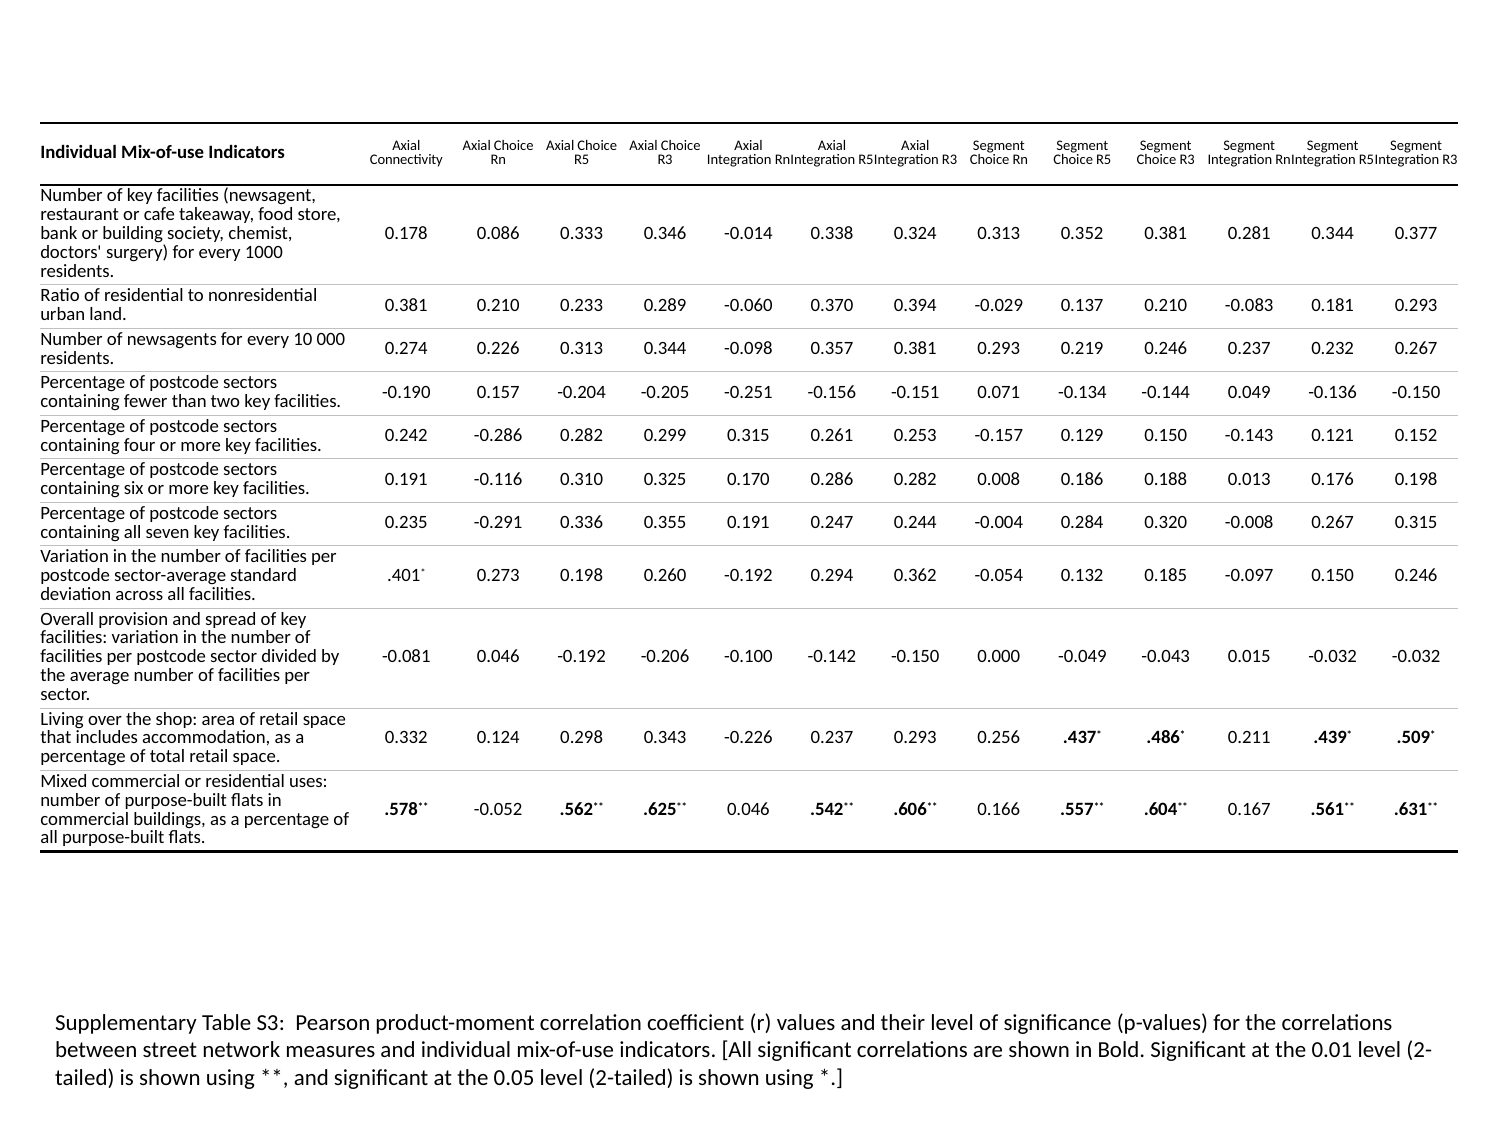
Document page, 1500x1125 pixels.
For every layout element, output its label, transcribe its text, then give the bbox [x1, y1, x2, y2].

table_cell 0.377 [1374, 186, 1458, 284]
table_cell Variation in the number of facilities per postcode sector-average standard deviation across all facilities. [40, 546, 356, 608]
table_cell 0.211 [1207, 709, 1291, 770]
table_cell -0.049 [1041, 609, 1124, 708]
table_cell 0.274 [356, 329, 456, 371]
table_cell 0.381 [1124, 186, 1207, 284]
table_cell 0.185 [1124, 546, 1207, 608]
table_cell 0.186 [1041, 459, 1124, 502]
table_cell 0.261 [790, 416, 874, 458]
table_cell 0.232 [1291, 329, 1374, 371]
table_cell -0.226 [707, 709, 790, 770]
table_cell -0.157 [957, 416, 1041, 458]
table_header Axial Choice Rn [456, 124, 540, 184]
table_cell 0.246 [1124, 329, 1207, 371]
table_cell -0.286 [456, 416, 540, 458]
table_cell 0.129 [1041, 416, 1124, 458]
table_cell 0.157 [456, 372, 540, 415]
table_cell -0.029 [957, 285, 1041, 328]
table_cell 0.293 [957, 329, 1041, 371]
table_cell -0.008 [1207, 503, 1291, 545]
table_cell .401* [356, 546, 456, 608]
table_cell -0.291 [456, 503, 540, 545]
table_header Segment Choice Rn [957, 124, 1041, 184]
table_cell -0.251 [707, 372, 790, 415]
table_cell 0.152 [1374, 416, 1458, 458]
table_cell -0.052 [456, 771, 540, 850]
table_cell 0.256 [957, 709, 1041, 770]
table_cell -0.054 [957, 546, 1041, 608]
table_cell 0.015 [1207, 609, 1291, 708]
table_cell -0.100 [707, 609, 790, 708]
table_cell 0.237 [1207, 329, 1291, 371]
table_cell Number of newsagents for every 10 000 residents. [40, 329, 356, 371]
table_cell .625** [623, 771, 707, 850]
table_cell 0.310 [540, 459, 623, 502]
table_cell 0.235 [356, 503, 456, 545]
table_cell 0.281 [1207, 186, 1291, 284]
table_cell 0.013 [1207, 459, 1291, 502]
table_header Axial Connectivity [356, 124, 456, 184]
table_cell 0.132 [1041, 546, 1124, 608]
table_cell 0.210 [1124, 285, 1207, 328]
table_cell .604** [1124, 771, 1207, 850]
table_cell 0.237 [790, 709, 874, 770]
table_cell 0.176 [1291, 459, 1374, 502]
table_cell Ratio of residential to nonresidential urban land. [40, 285, 356, 328]
table_cell -0.150 [1374, 372, 1458, 415]
table_cell .509* [1374, 709, 1458, 770]
table_cell 0.324 [874, 186, 957, 284]
table_cell 0.198 [540, 546, 623, 608]
table_cell -0.032 [1374, 609, 1458, 708]
table_cell .542** [790, 771, 874, 850]
table_header Axial Integration Rn [707, 124, 790, 184]
table_header Segment Integration Rn [1207, 124, 1291, 184]
table_cell 0.282 [540, 416, 623, 458]
table_cell 0.346 [623, 186, 707, 284]
table_cell .578** [356, 771, 456, 850]
table_cell 0.181 [1291, 285, 1374, 328]
table_cell 0.315 [1374, 503, 1458, 545]
table_cell -0.043 [1124, 609, 1207, 708]
table_cell -0.032 [1291, 609, 1374, 708]
table_cell .631** [1374, 771, 1458, 850]
table_cell 0.137 [1041, 285, 1124, 328]
table_cell 0.219 [1041, 329, 1124, 371]
table_cell 0.191 [707, 503, 790, 545]
table_cell 0.008 [957, 459, 1041, 502]
table_cell .439* [1291, 709, 1374, 770]
table_cell -0.097 [1207, 546, 1291, 608]
table_cell 0.293 [874, 709, 957, 770]
table_cell -0.116 [456, 459, 540, 502]
table_cell -0.192 [707, 546, 790, 608]
table_cell 0.166 [957, 771, 1041, 850]
table_cell 0.320 [1124, 503, 1207, 545]
table_cell -0.143 [1207, 416, 1291, 458]
table_cell 0.325 [623, 459, 707, 502]
table_cell 0.233 [540, 285, 623, 328]
table_header Segment Choice R5 [1041, 124, 1124, 184]
table_cell 0.226 [456, 329, 540, 371]
table_cell 0.344 [623, 329, 707, 371]
table_header Individual Mix-of-use Indicators [40, 124, 356, 184]
table_cell 0.086 [456, 186, 540, 284]
table_cell 0.170 [707, 459, 790, 502]
table_cell Percentage of postcode sectors containing four or more key facilities. [40, 416, 356, 458]
table_cell 0.046 [456, 609, 540, 708]
table_cell 0.313 [957, 186, 1041, 284]
table_cell -0.205 [623, 372, 707, 415]
table_cell 0.355 [623, 503, 707, 545]
table_cell 0.338 [790, 186, 874, 284]
table_cell 0.299 [623, 416, 707, 458]
table_cell -0.134 [1041, 372, 1124, 415]
table_cell 0.336 [540, 503, 623, 545]
table_cell 0.282 [874, 459, 957, 502]
table_cell -0.151 [874, 372, 957, 415]
table_cell 0.286 [790, 459, 874, 502]
table_cell -0.190 [356, 372, 456, 415]
table_cell .606** [874, 771, 957, 850]
table_cell -0.060 [707, 285, 790, 328]
table_cell 0.362 [874, 546, 957, 608]
table_cell 0.198 [1374, 459, 1458, 502]
table_cell 0.313 [540, 329, 623, 371]
table_cell 0.370 [790, 285, 874, 328]
table_cell -0.156 [790, 372, 874, 415]
table_cell 0.210 [456, 285, 540, 328]
table_cell 0.150 [1124, 416, 1207, 458]
table_cell Living over the shop: area of retail space that includes accommodation, as a percentage of total retail space. [40, 709, 356, 770]
table_cell 0.071 [957, 372, 1041, 415]
table_cell 0.247 [790, 503, 874, 545]
table_cell 0.315 [707, 416, 790, 458]
table_cell 0.267 [1374, 329, 1458, 371]
table_cell -0.004 [957, 503, 1041, 545]
table_cell 0.188 [1124, 459, 1207, 502]
table_cell .561** [1291, 771, 1374, 850]
table_cell Percentage of postcode sectors containing fewer than two key facilities. [40, 372, 356, 415]
table_cell -0.150 [874, 609, 957, 708]
table_cell 0.284 [1041, 503, 1124, 545]
table_cell Overall provision and spread of key facilities: variation in the number of facilities per postcode sector divided by the average number of facilities per sector. [40, 609, 356, 708]
table_cell Percentage of postcode sectors containing all seven key facilities. [40, 503, 356, 545]
table_cell 0.260 [623, 546, 707, 608]
table_cell -0.144 [1124, 372, 1207, 415]
table_header Axial Choice R5 [540, 124, 623, 184]
table_cell -0.014 [707, 186, 790, 284]
table_cell 0.124 [456, 709, 540, 770]
text_box Supplementary Table S3: Pearson product-moment correlation coefficient (r) values and their level of significance (p-values) for the correlations between street network measures and individual mix-of-use indicators. [All significant correlations are shown in Bold. Significant at the 0.01 level (2-tailed) is shown using **, and significant at the 0.05 level (2-tailed) is shown using *.] [40, 1000, 1459, 1098]
table_cell 0.253 [874, 416, 957, 458]
table_cell 0.242 [356, 416, 456, 458]
table_header Axial Choice R3 [623, 124, 707, 184]
table_cell .557** [1041, 771, 1124, 850]
table_cell 0.344 [1291, 186, 1374, 284]
table_cell Number of key facilities (newsagent, restaurant or cafe takeaway, food store, bank or building society, chemist, doctors' surgery) for every 1000 residents. [40, 186, 356, 284]
table_cell 0.244 [874, 503, 957, 545]
table_cell 0.298 [540, 709, 623, 770]
table_cell 0.273 [456, 546, 540, 608]
table_cell 0.150 [1291, 546, 1374, 608]
table_cell 0.246 [1374, 546, 1458, 608]
table_cell Mixed commercial or residential uses: number of purpose-built flats in commercial buildings, as a percentage of all purpose-built flats. [40, 771, 356, 850]
table_cell 0.191 [356, 459, 456, 502]
table_cell -0.142 [790, 609, 874, 708]
table_cell -0.192 [540, 609, 623, 708]
table_cell 0.357 [790, 329, 874, 371]
table_cell 0.333 [540, 186, 623, 284]
table_cell Percentage of postcode sectors containing six or more key facilities. [40, 459, 356, 502]
table_cell 0.289 [623, 285, 707, 328]
table_cell 0.178 [356, 186, 456, 284]
table_header Axial Integration R3 [874, 124, 957, 184]
table_cell 0.343 [623, 709, 707, 770]
table_cell -0.081 [356, 609, 456, 708]
table_cell -0.098 [707, 329, 790, 371]
table_cell 0.046 [707, 771, 790, 850]
table_header Segment Choice R3 [1124, 124, 1207, 184]
table_cell 0.293 [1374, 285, 1458, 328]
table_cell 0.294 [790, 546, 874, 608]
table_header Axial Integration R5 [790, 124, 874, 184]
table_cell .562** [540, 771, 623, 850]
table_cell 0.167 [1207, 771, 1291, 850]
table_cell -0.083 [1207, 285, 1291, 328]
table_cell 0.381 [874, 329, 957, 371]
table_cell .437* [1041, 709, 1124, 770]
table_cell 0.332 [356, 709, 456, 770]
table_cell 0.267 [1291, 503, 1374, 545]
table_header Segment Integration R3 [1374, 124, 1458, 184]
table_cell 0.121 [1291, 416, 1374, 458]
table_cell 0.394 [874, 285, 957, 328]
table_cell .486* [1124, 709, 1207, 770]
table_cell 0.000 [957, 609, 1041, 708]
table_cell 0.049 [1207, 372, 1291, 415]
table_cell -0.204 [540, 372, 623, 415]
table_cell -0.136 [1291, 372, 1374, 415]
table_cell -0.206 [623, 609, 707, 708]
table_header Segment Integration R5 [1291, 124, 1374, 184]
table_cell 0.352 [1041, 186, 1124, 284]
table_cell 0.381 [356, 285, 456, 328]
